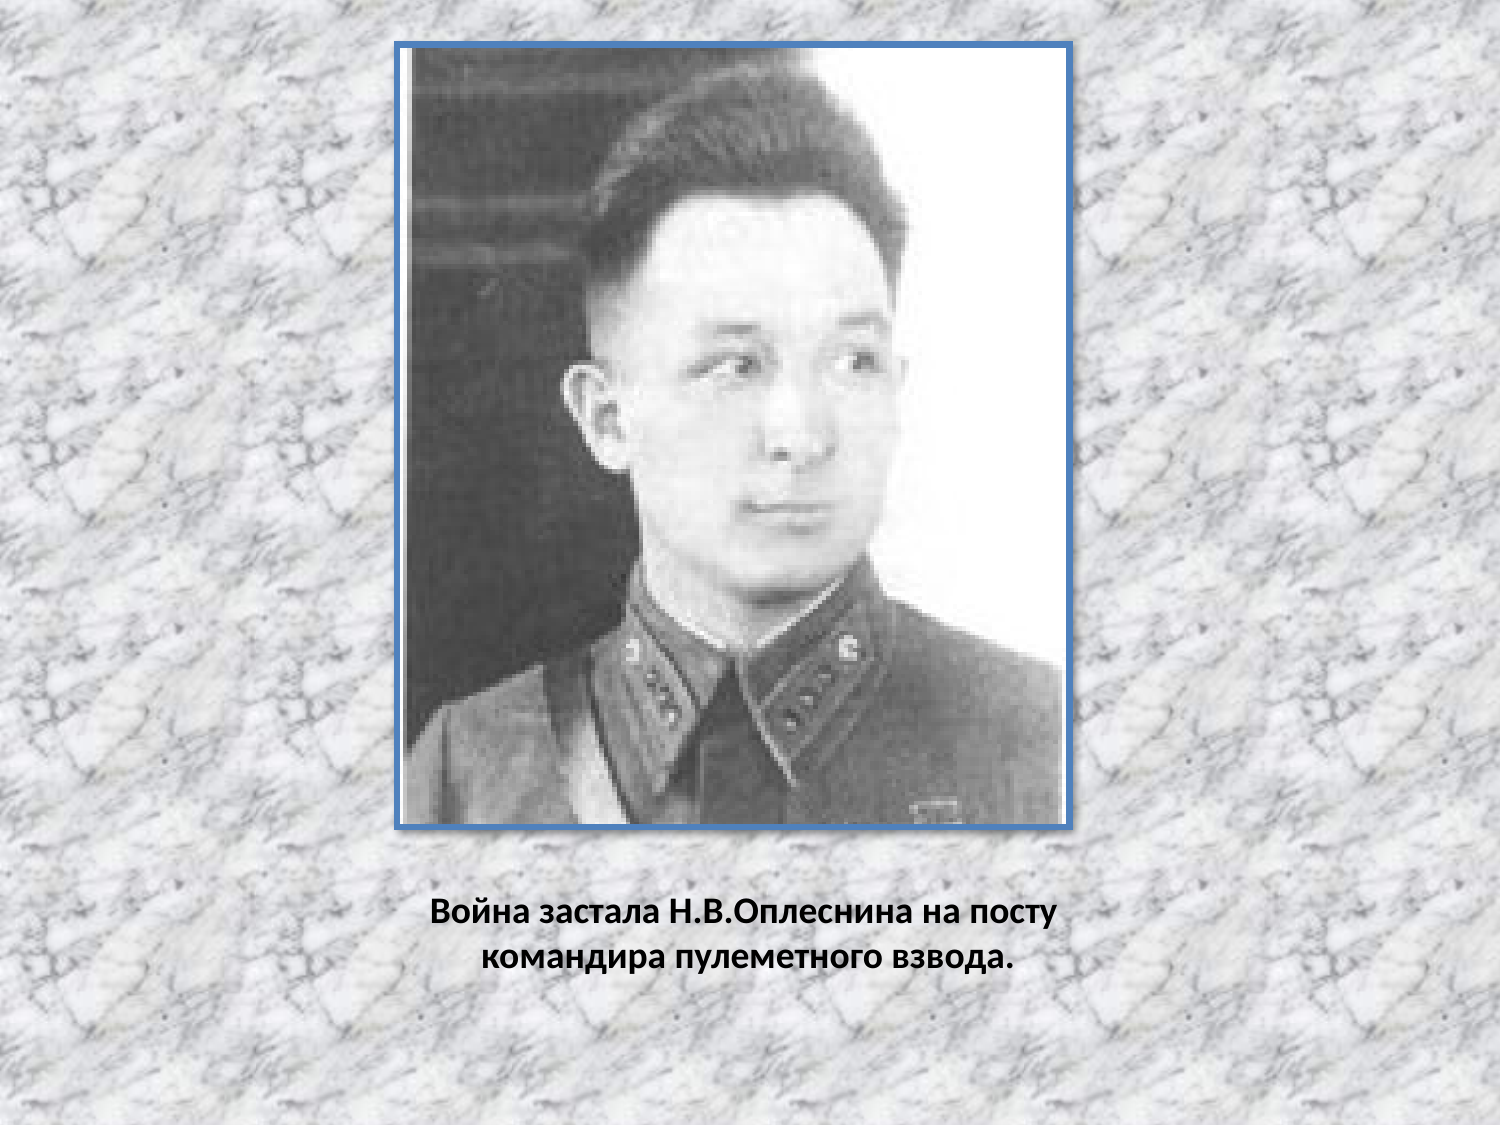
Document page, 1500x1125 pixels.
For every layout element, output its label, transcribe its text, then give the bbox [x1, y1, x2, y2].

text_box Война застала Н.В.Оплеснина на посту командира пулеметного взвода. [316, 878, 1172, 984]
picture [0, 0, 1500, 1125]
